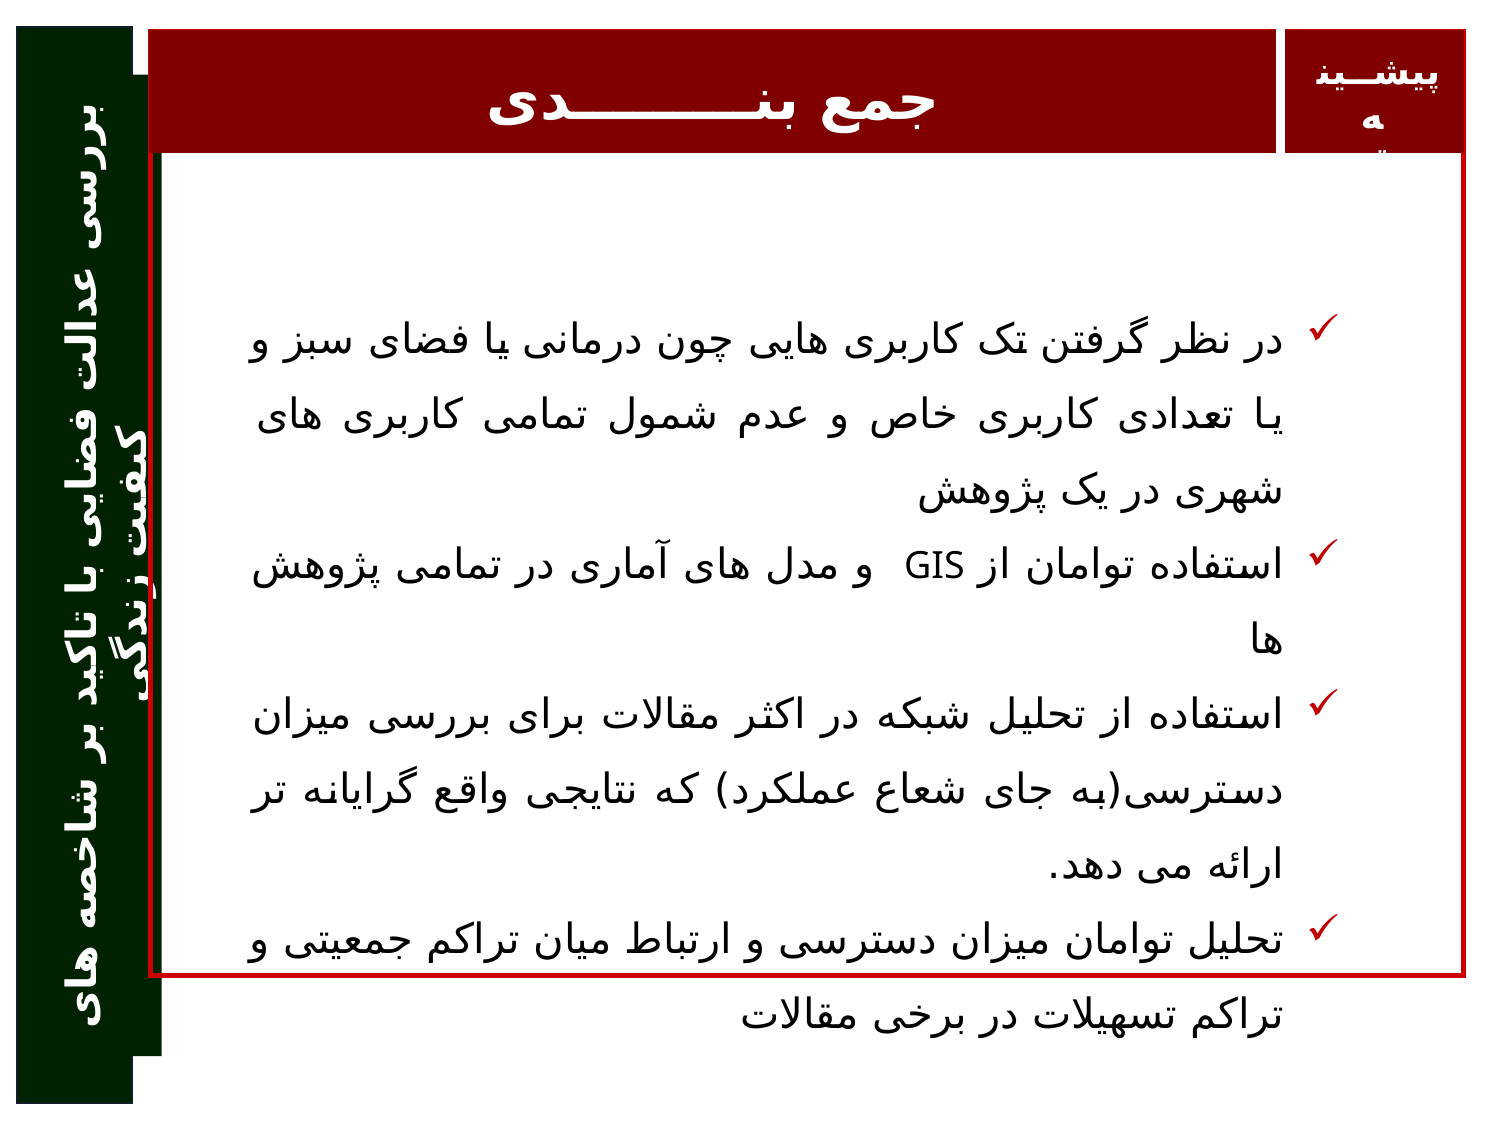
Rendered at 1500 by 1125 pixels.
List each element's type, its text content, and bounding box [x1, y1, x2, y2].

text_box جمع بنـــــــــدی [235, 53, 1192, 139]
text_box [1285, 30, 1464, 153]
text_box در نظر گرفتن تک کاربری هایی چون درمانی یا فضای سبز و یا تعدادی کاربری خاص و عدم شمول تمامی کاربری های شهری در یک پژوهش استفاده توامان از GIS و مدل های آماری در تمامی پژوهش ها استفاده از تحلیل شبکه در اکثر مقالات برای بررسی میزان دسترسی(به جای شعاع عملکرد) که نتایجی واقع گرایانه تر ارائه می دهد. تحلیل توامان میزان دسترسی و ارتباط میان تراکم جمعیتی و تراکم تسهیلات در برخی مقالات [235, 279, 1356, 1044]
text_box [149, 30, 1276, 153]
text_box پیشــینه تحقیق [1293, 39, 1464, 190]
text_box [16, 27, 132, 1104]
text_box [149, 153, 1464, 977]
text_box [1276, 28, 1285, 155]
